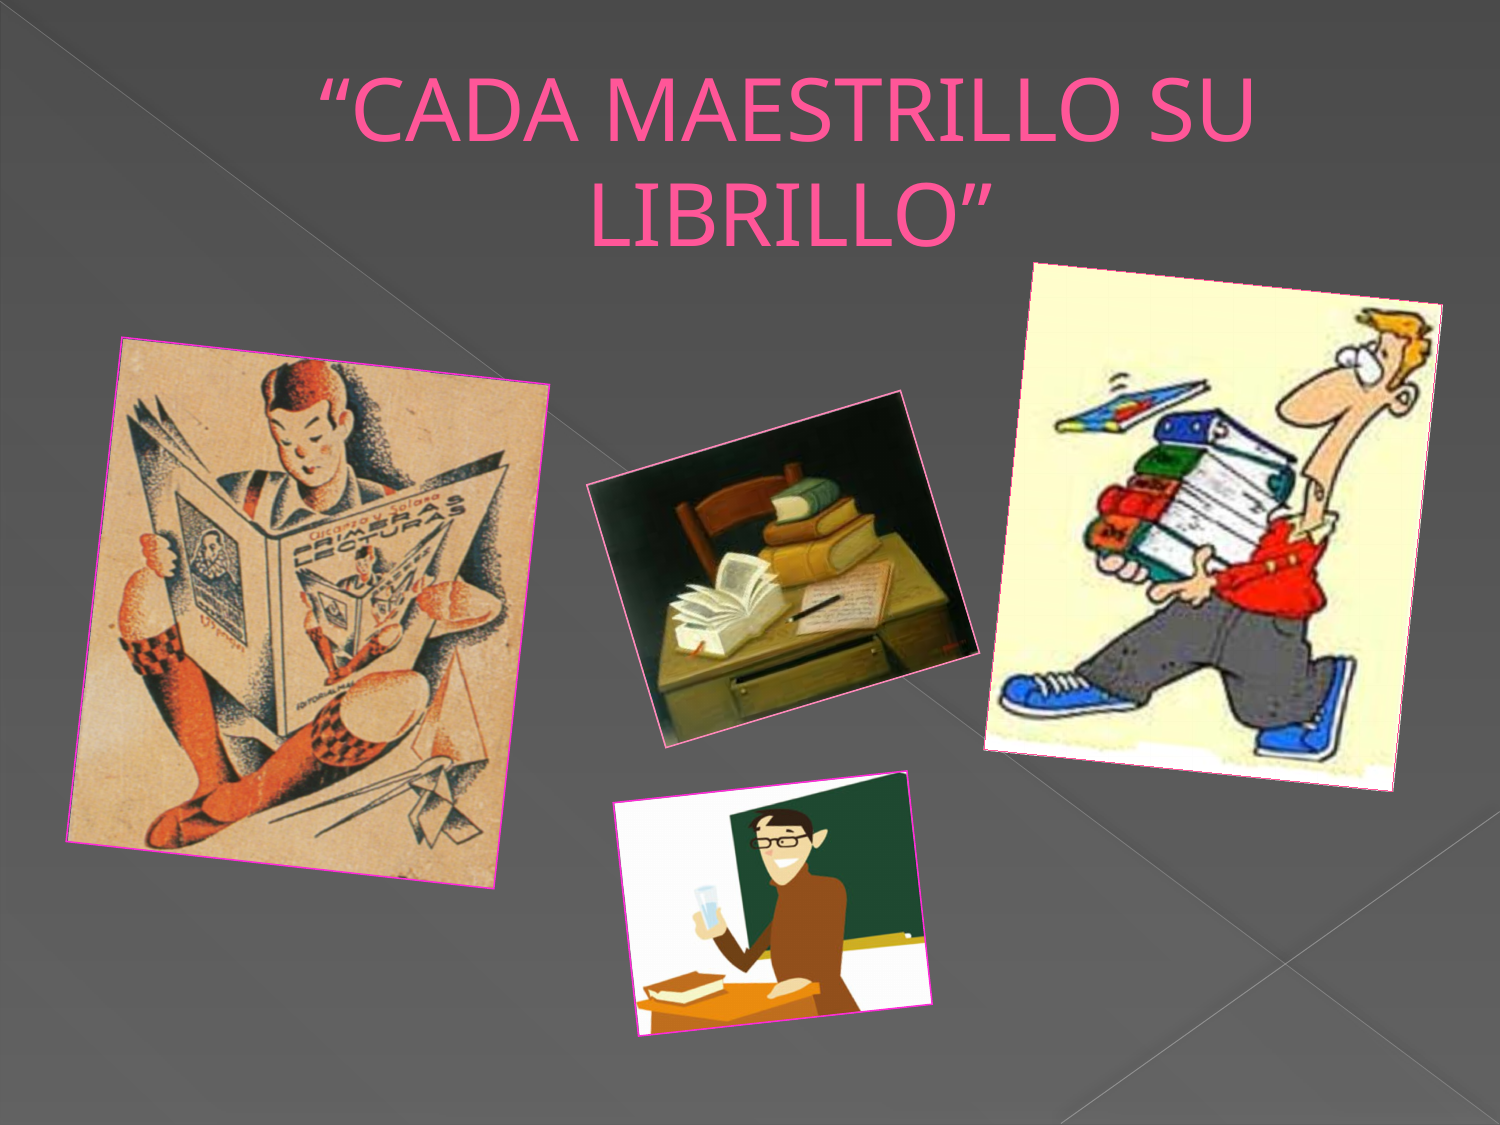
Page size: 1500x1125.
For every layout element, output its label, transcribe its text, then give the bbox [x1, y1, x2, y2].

picture [615, 772, 931, 1035]
title “CADA MAESTRILLO SU LIBRILLO” [75, 43, 1425, 274]
picture [985, 263, 1442, 791]
picture [69, 340, 548, 887]
picture [589, 392, 978, 746]
